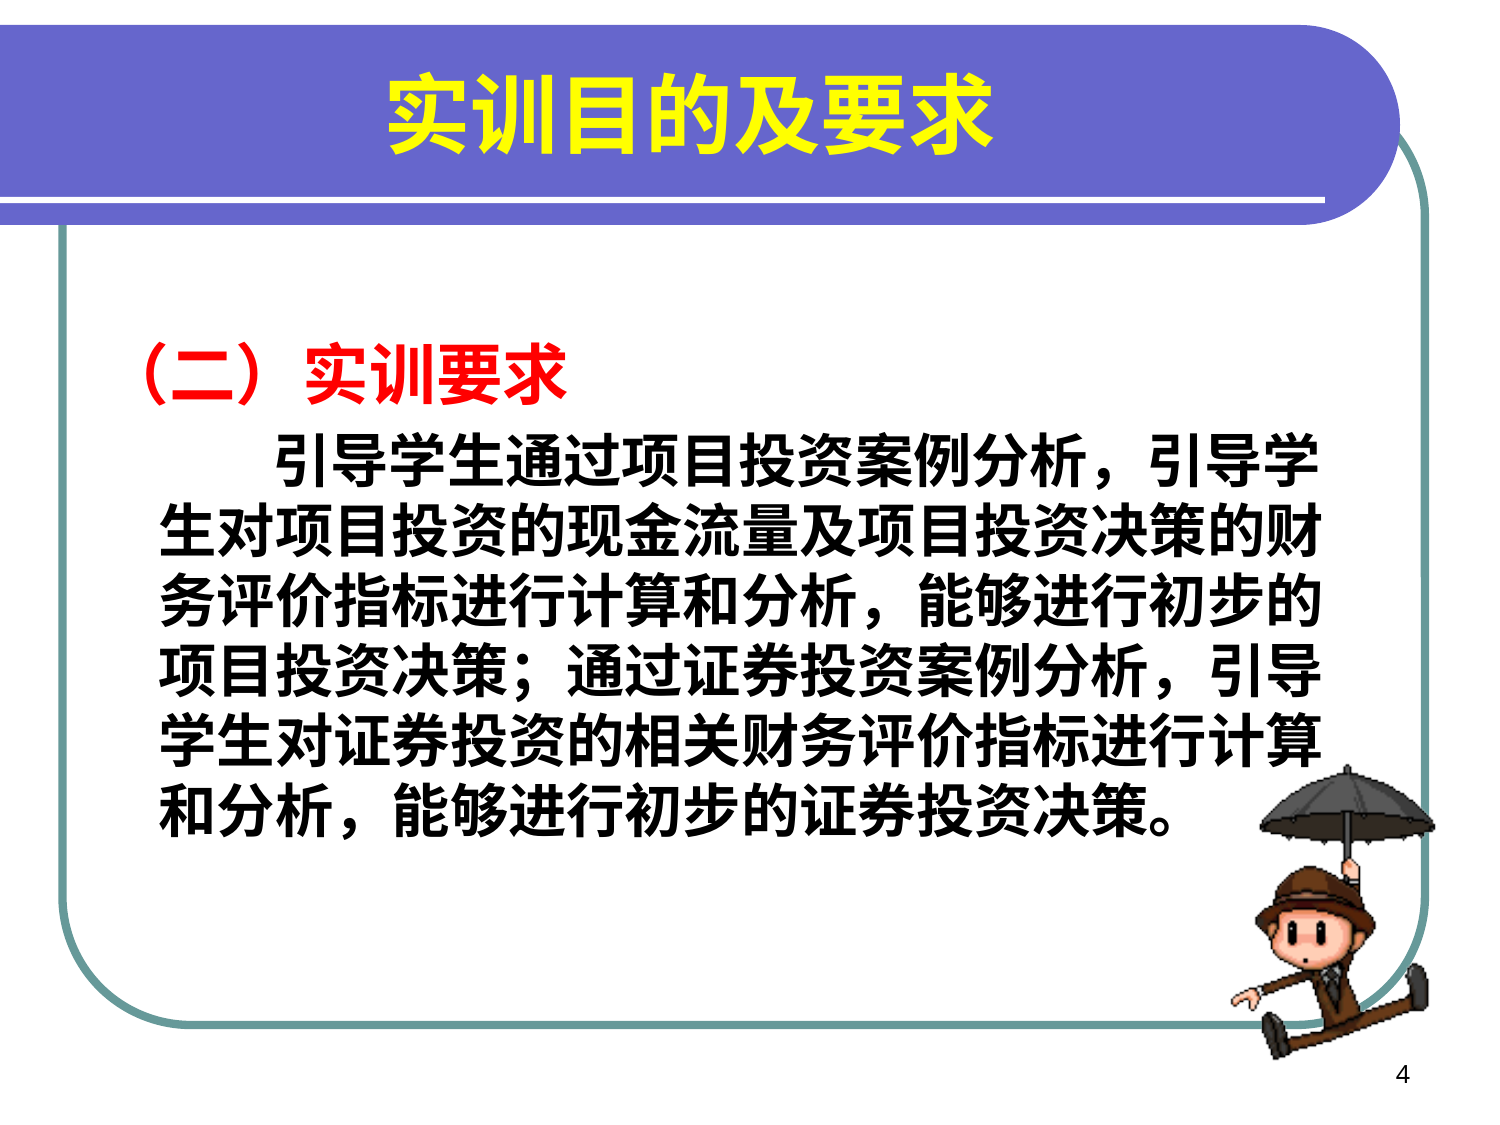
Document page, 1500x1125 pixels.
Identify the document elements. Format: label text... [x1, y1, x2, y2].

slide_number 4 [1074, 1024, 1426, 1101]
picture [1173, 749, 1500, 1074]
list （二）实训要求 引导学生通过项目投资案例分析，引导学生对项目投资的现金流量及项目投资决策的财务评价指标进行计算和分析，能够进行初步的项目投资决策；通过证券投资案例分析，引导学生对证券投资的相关财务评价指标进行计算和分析，能够进行初步的证券投资决策。 [87, 324, 1388, 863]
title 实训目的及要求 [31, 37, 1348, 188]
